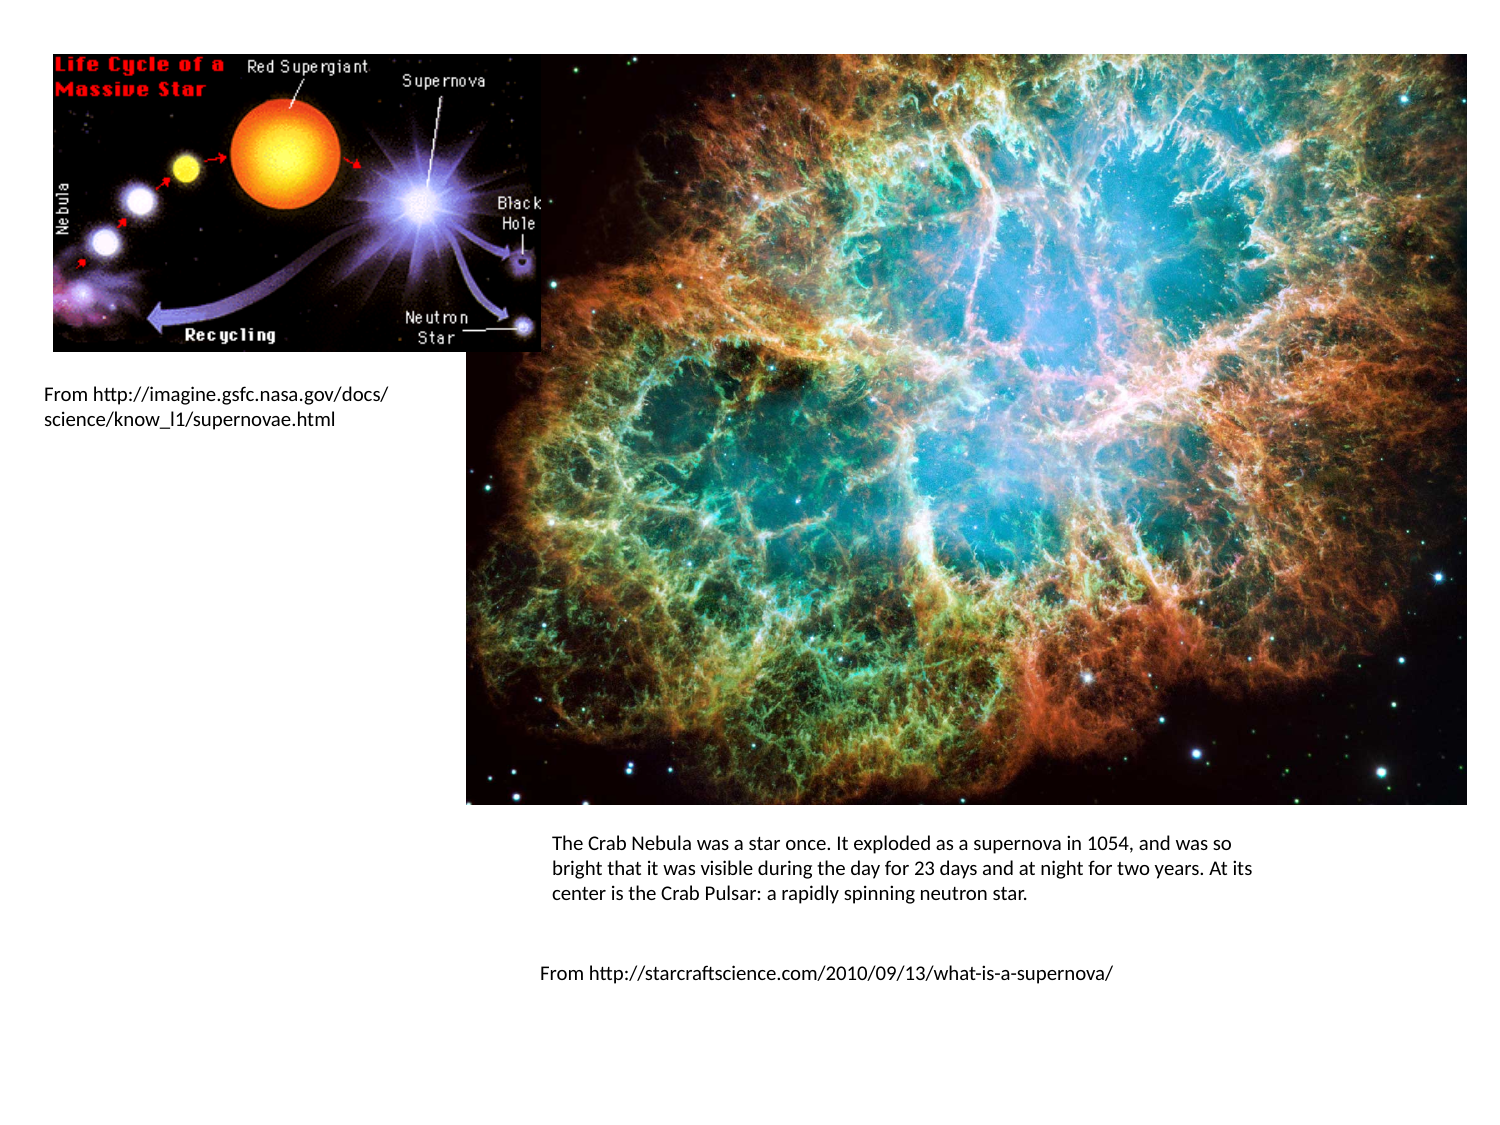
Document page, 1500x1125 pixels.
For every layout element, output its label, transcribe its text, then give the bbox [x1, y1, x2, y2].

text_box From http://starcraftscience.com/2010/09/13/what-is-a-supernova/ [525, 952, 1276, 993]
text_box From http://imagine.gsfc.nasa.gov/docs/science/know_l1/supernovae.html [29, 373, 460, 439]
picture [53, 54, 1467, 805]
text_box The Crab Nebula was a star once. It exploded as a supernova in 1054, and was so bright that it was visible during the day for 23 days and at night for two years. At its center is the Crab Pulsar: a rapidly spinning neutron star. [537, 822, 1288, 912]
